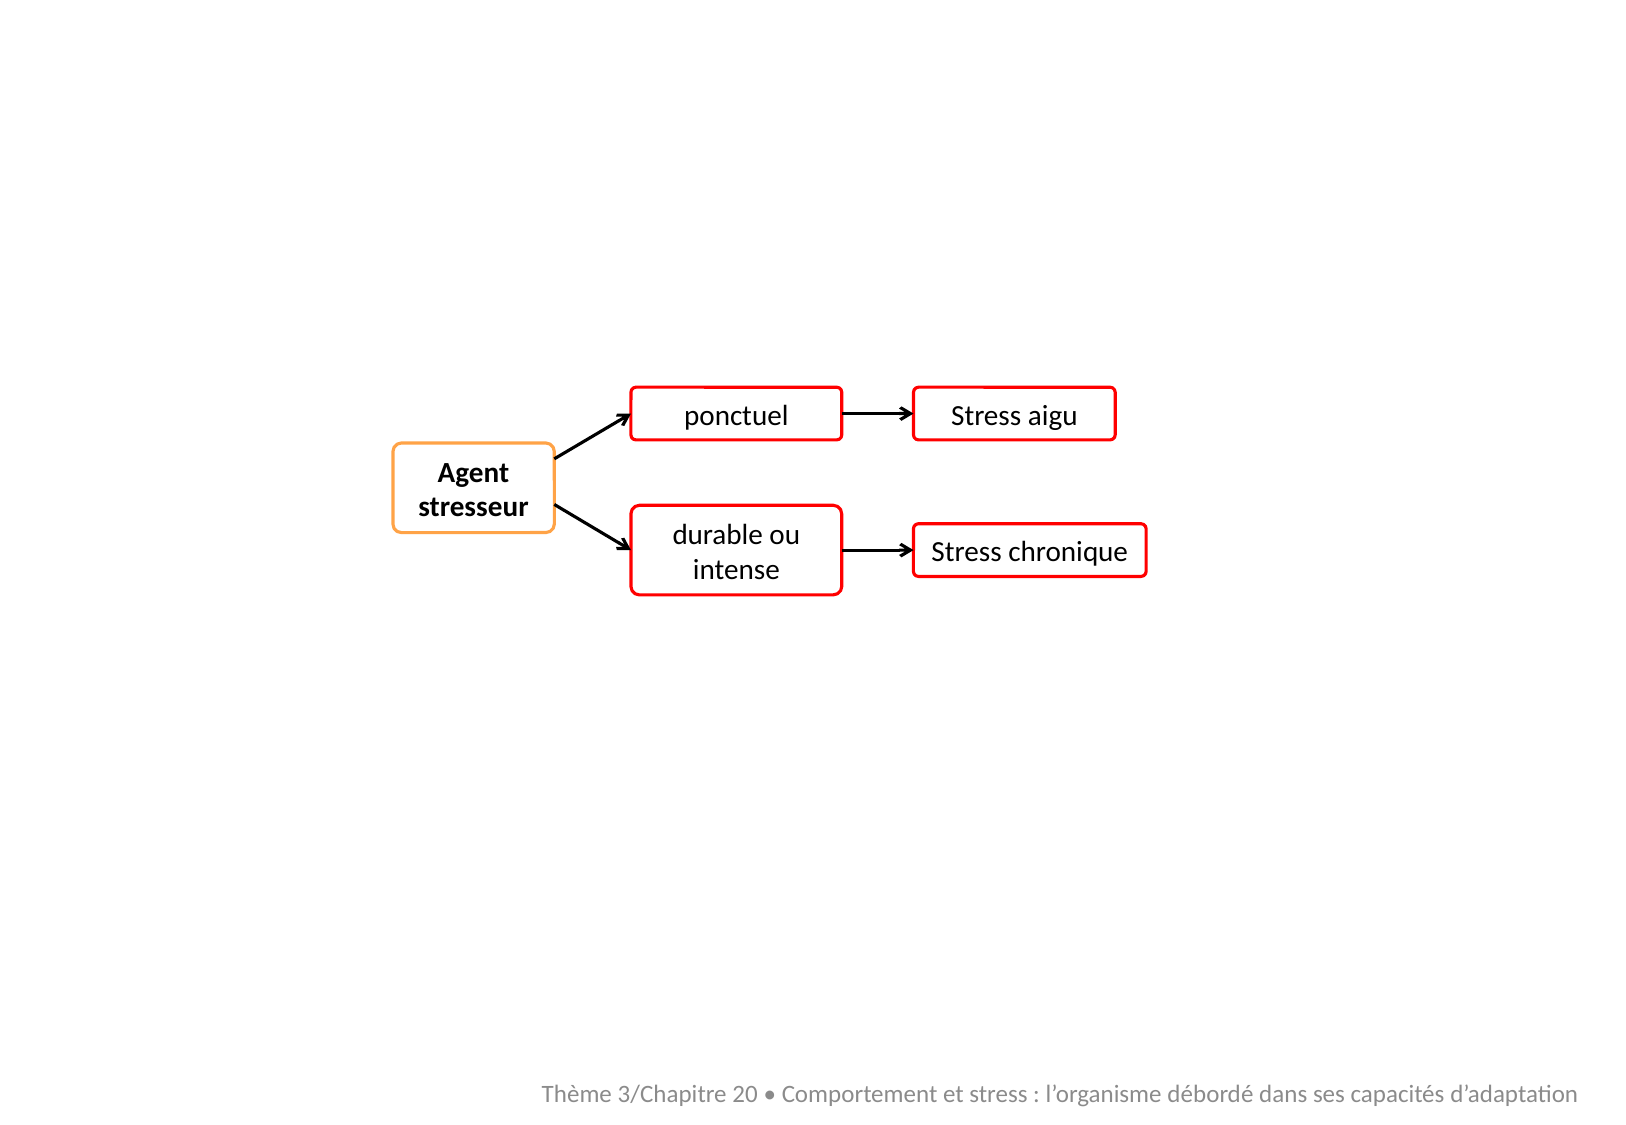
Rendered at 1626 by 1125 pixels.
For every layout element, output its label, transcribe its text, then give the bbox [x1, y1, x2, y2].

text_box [554, 413, 631, 459]
text_box Stress chronique [913, 523, 1147, 577]
footer Thème 3/Chapitre 20 • Comportement et stress : l’organisme débordé dans ses capacités d’adaptation [0, 1071, 1625, 1125]
text_box Stress aigu [913, 387, 1116, 440]
text_box ponctuel [630, 387, 842, 440]
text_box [554, 504, 631, 551]
text_box Agent stresseur [392, 442, 555, 533]
text_box durable ou intense [630, 505, 842, 595]
